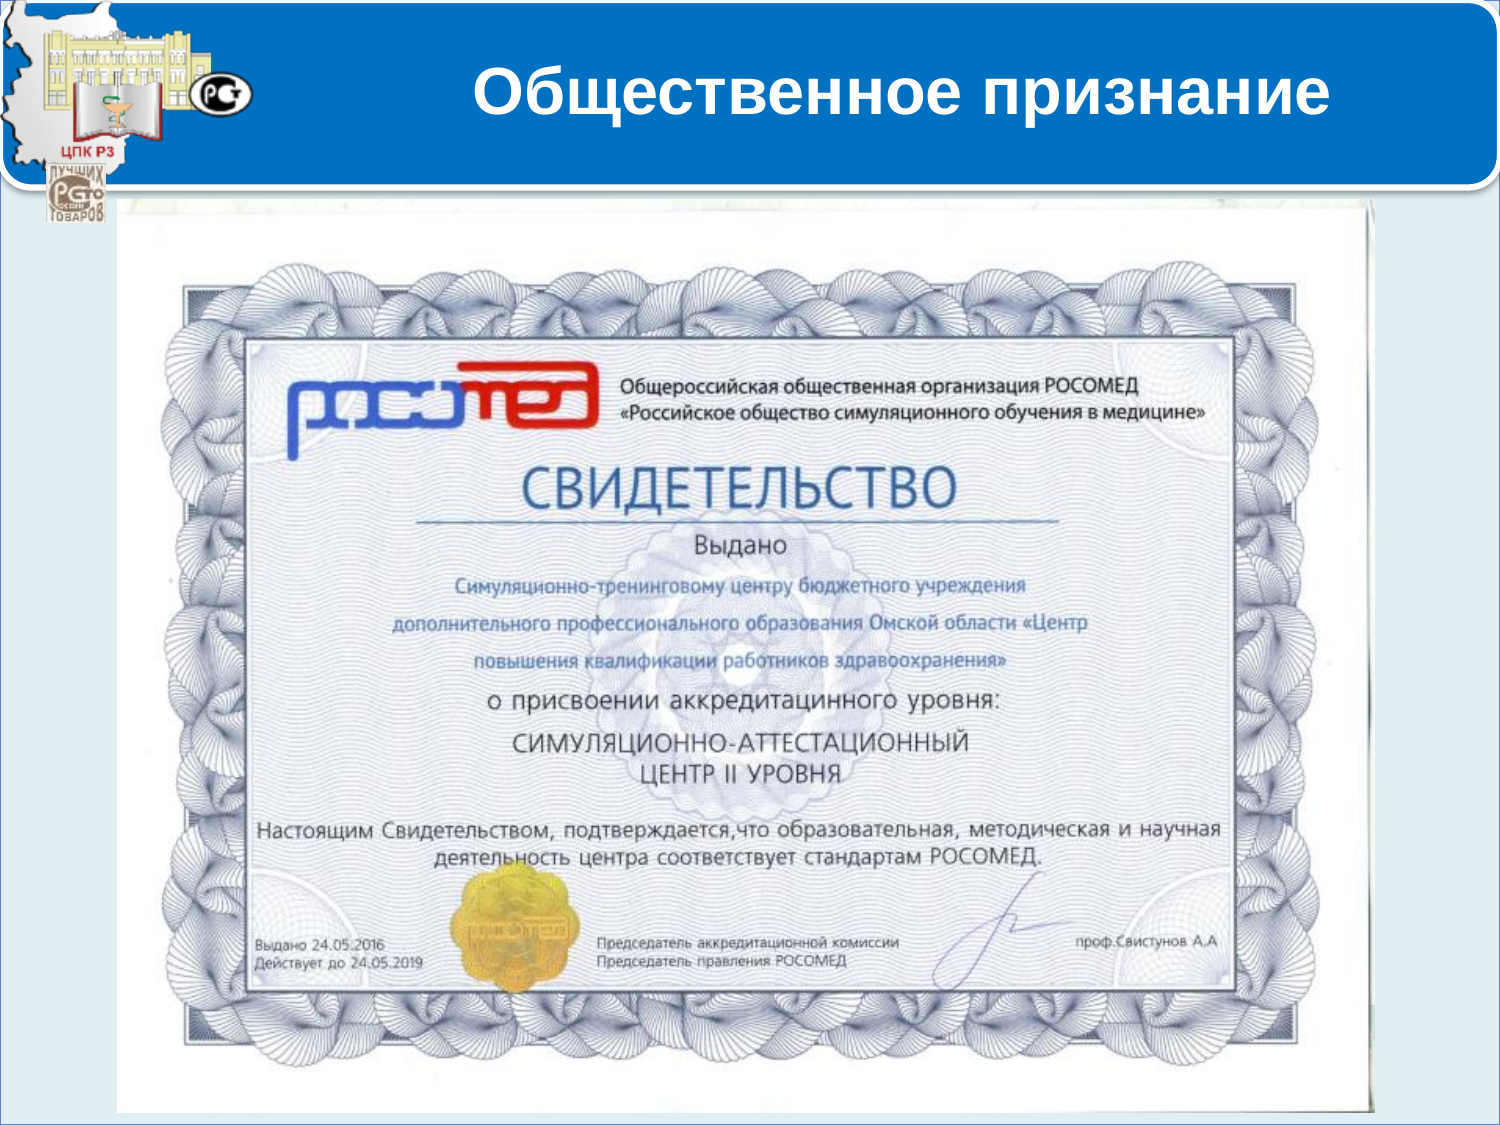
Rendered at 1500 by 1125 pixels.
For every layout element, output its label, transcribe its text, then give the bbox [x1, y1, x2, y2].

picture [0, 0, 255, 223]
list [116, 198, 1375, 1114]
title Общественное признание [339, 0, 1466, 177]
